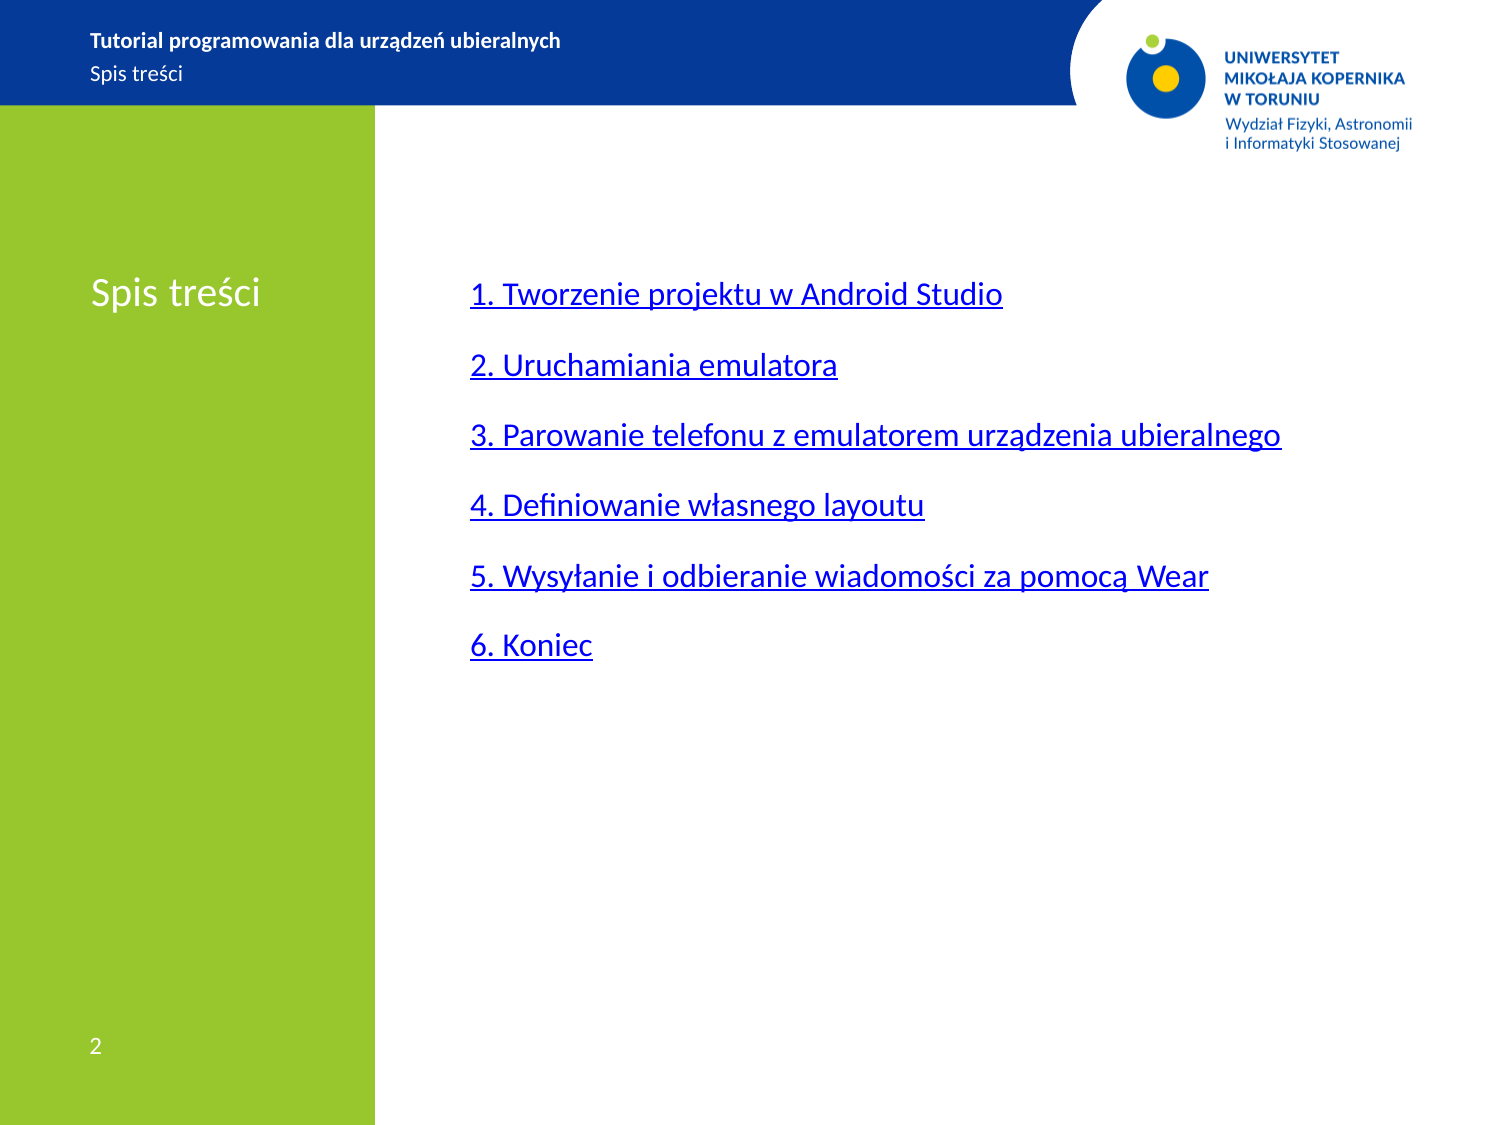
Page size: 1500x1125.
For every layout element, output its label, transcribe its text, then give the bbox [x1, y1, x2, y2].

list 2. Uruchamiania emulatora [455, 335, 1400, 405]
text_box 6. Koniec [455, 615, 1400, 685]
list Spis treści [75, 50, 1040, 96]
list Tutorial programowania dla urządzeń ubieralnych [75, 18, 1040, 50]
list 4. Definiowanie własnego layoutu [455, 475, 1400, 546]
picture [1100, 8, 1438, 178]
list 3. Parowanie telefonu z emulatorem urządzenia ubieralnego [455, 405, 1400, 475]
list 1. Tworzenie projektu w Android Studio [455, 264, 1400, 334]
list 5. Wysyłanie i odbieranie wiadomości za pomocą Wear [455, 546, 1400, 615]
